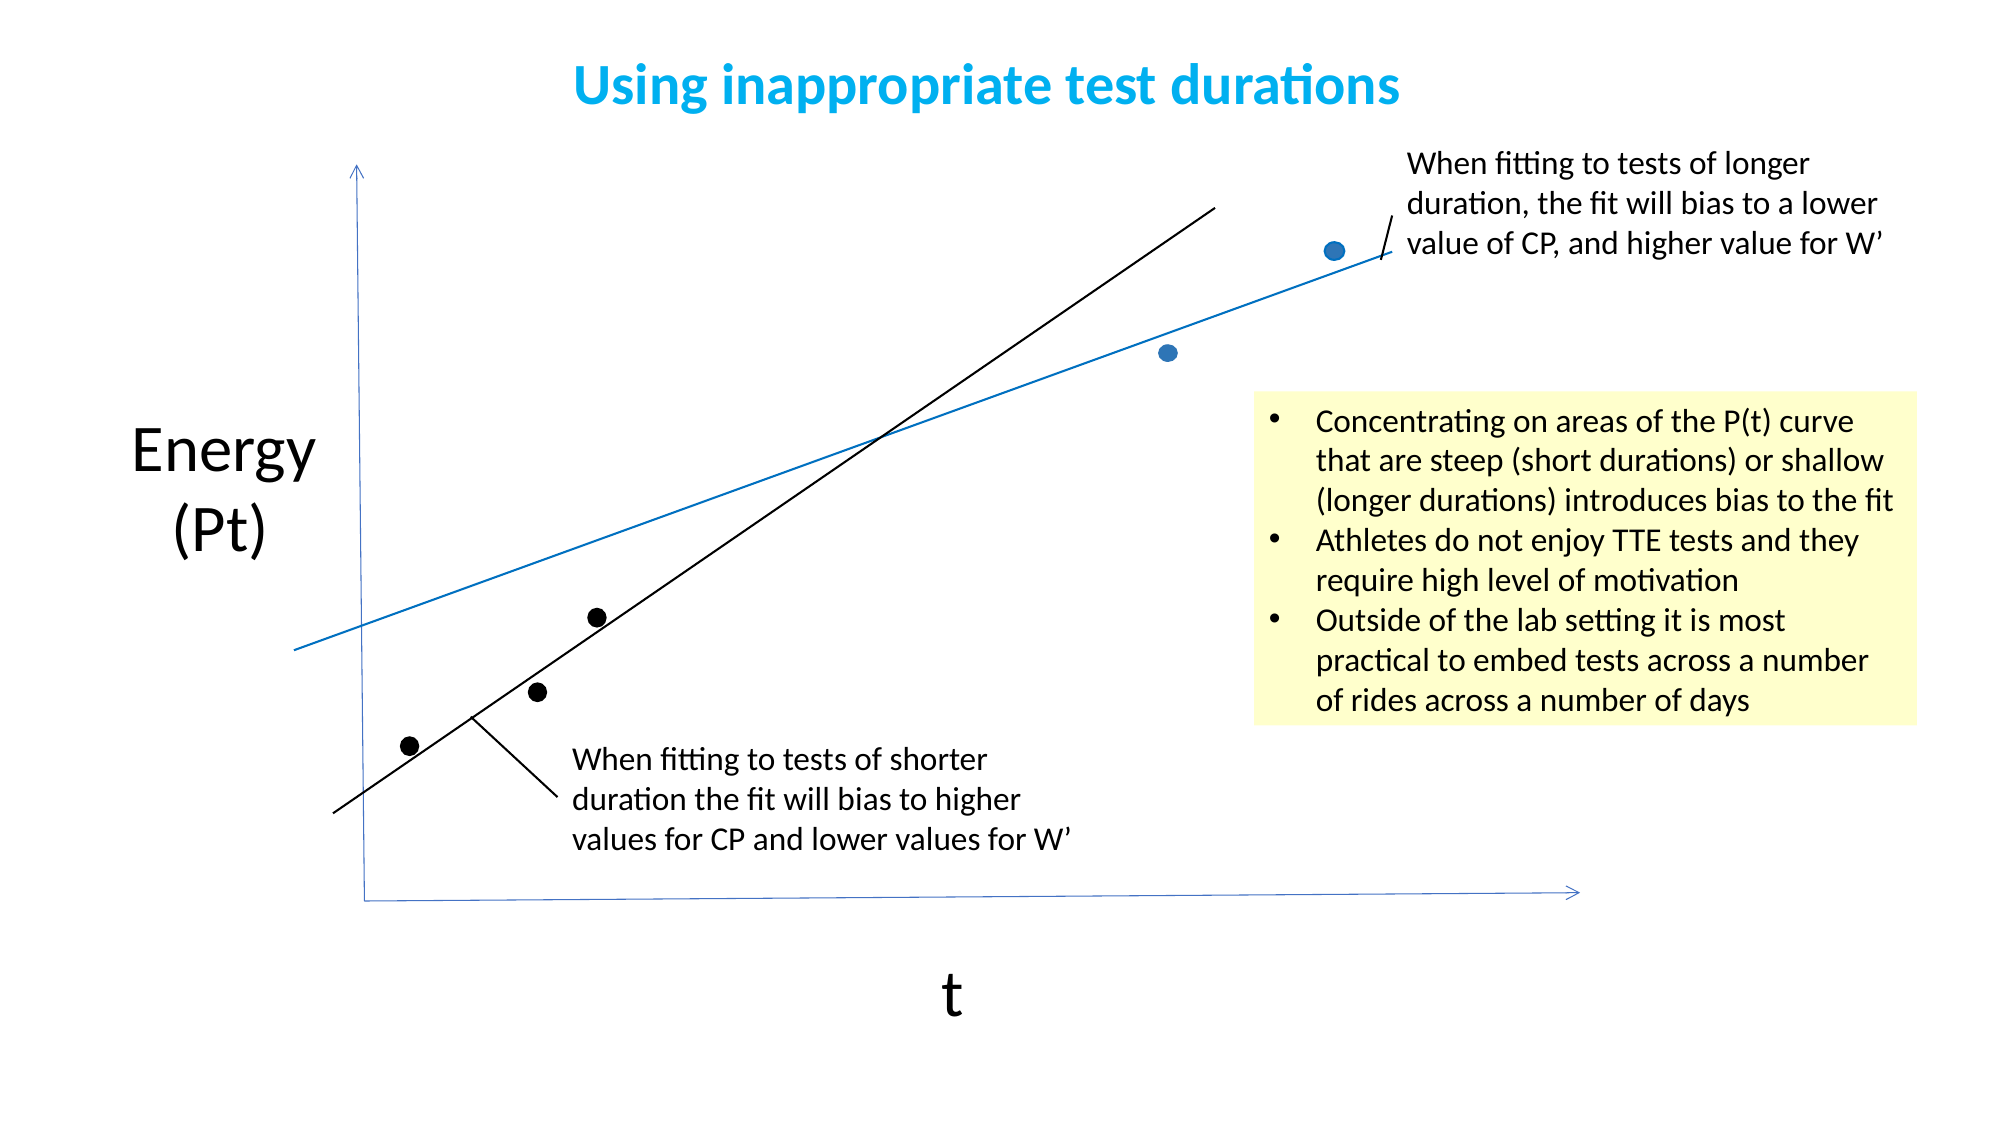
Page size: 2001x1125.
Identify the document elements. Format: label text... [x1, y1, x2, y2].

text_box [293, 251, 332, 651]
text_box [470, 716, 558, 798]
text_box When fitting to tests of shorter duration the fit will bias to higher values for CP and lower values for W’ [557, 814, 1116, 865]
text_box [1380, 215, 1393, 260]
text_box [356, 814, 365, 902]
text_box Concentrating on areas of the P(t) curve that are steep (short durations) or shallow (longer durations) introduces bias to the fit Athletes do not enjoy TTE tests and they require high level of motivation Outside of the lab setting it is most practical to embed tests across a number of rides across a number of days [1254, 391, 1917, 726]
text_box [356, 164, 365, 207]
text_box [364, 892, 1581, 902]
text_box t [847, 941, 1066, 1037]
text_box [1323, 241, 1346, 251]
text_box Energy (Pt) [115, 396, 293, 572]
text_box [332, 207, 1216, 814]
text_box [1216, 251, 1393, 651]
text_box Using inappropriate test durations [549, 38, 1425, 124]
text_box When fitting to tests of longer duration, the fit will bias to a lower value of CP, and higher value for W’ [1392, 133, 1951, 269]
